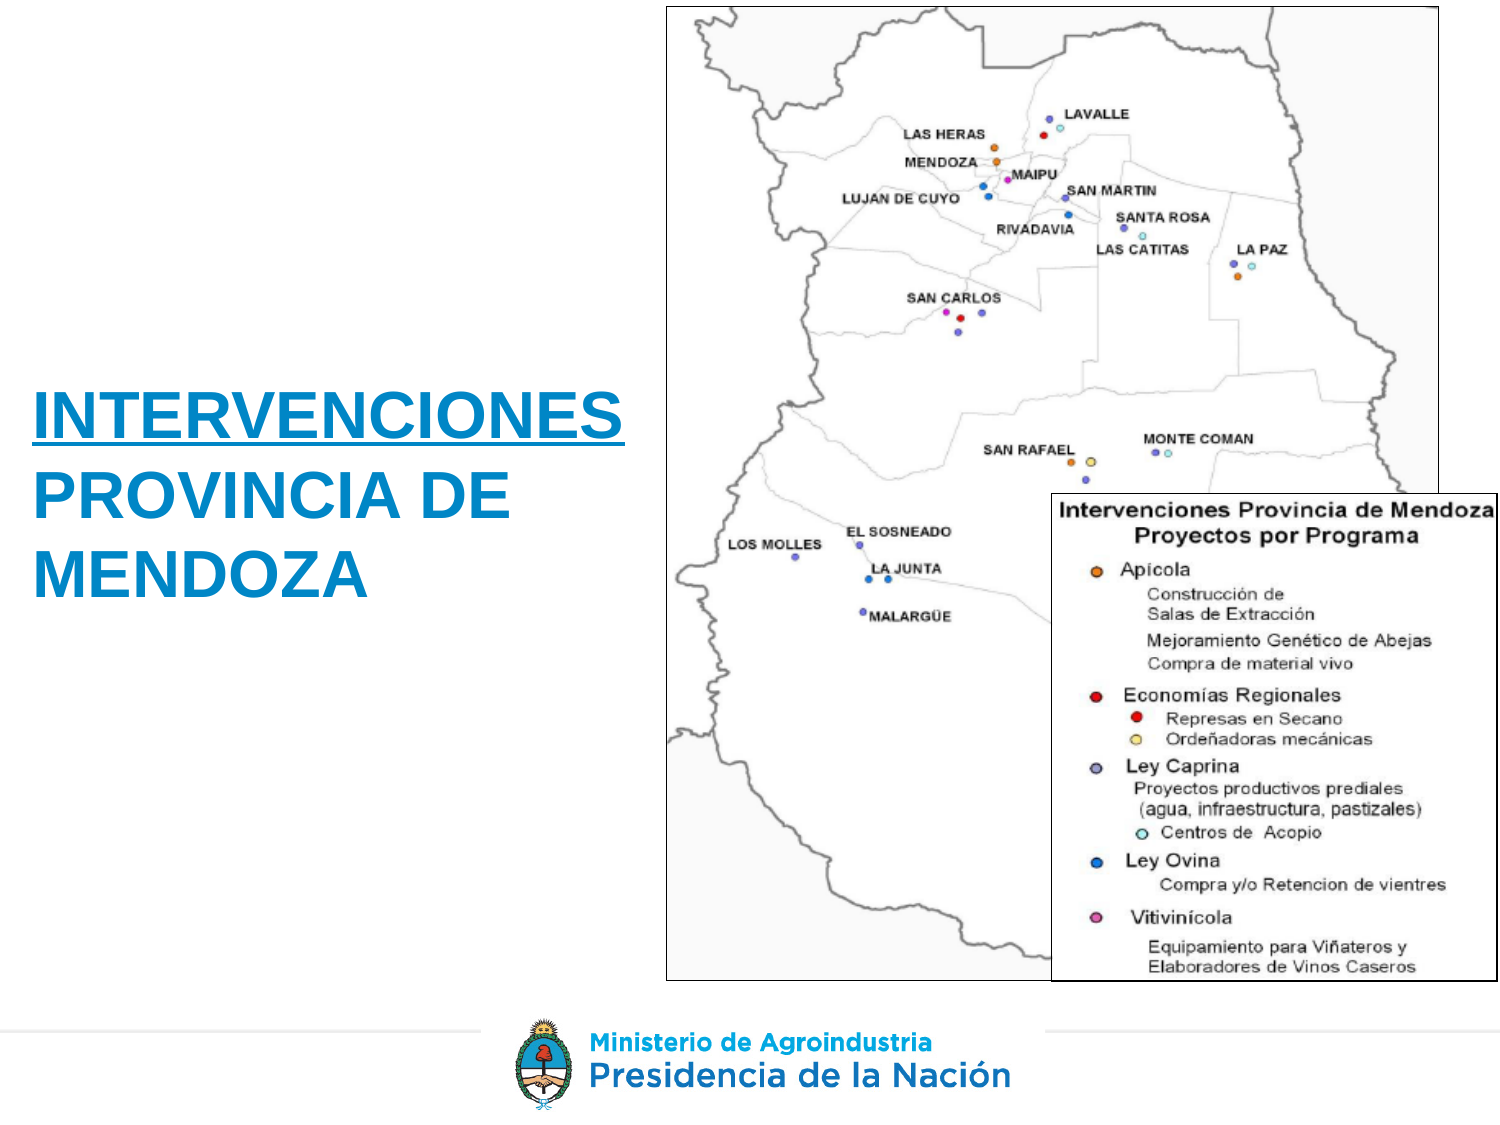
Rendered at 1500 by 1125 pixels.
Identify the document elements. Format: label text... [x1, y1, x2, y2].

text_box INTERVENCIONES PROVINCIA DE MENDOZA [17, 364, 656, 619]
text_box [0, 999, 1500, 1125]
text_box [666, 6, 1497, 981]
